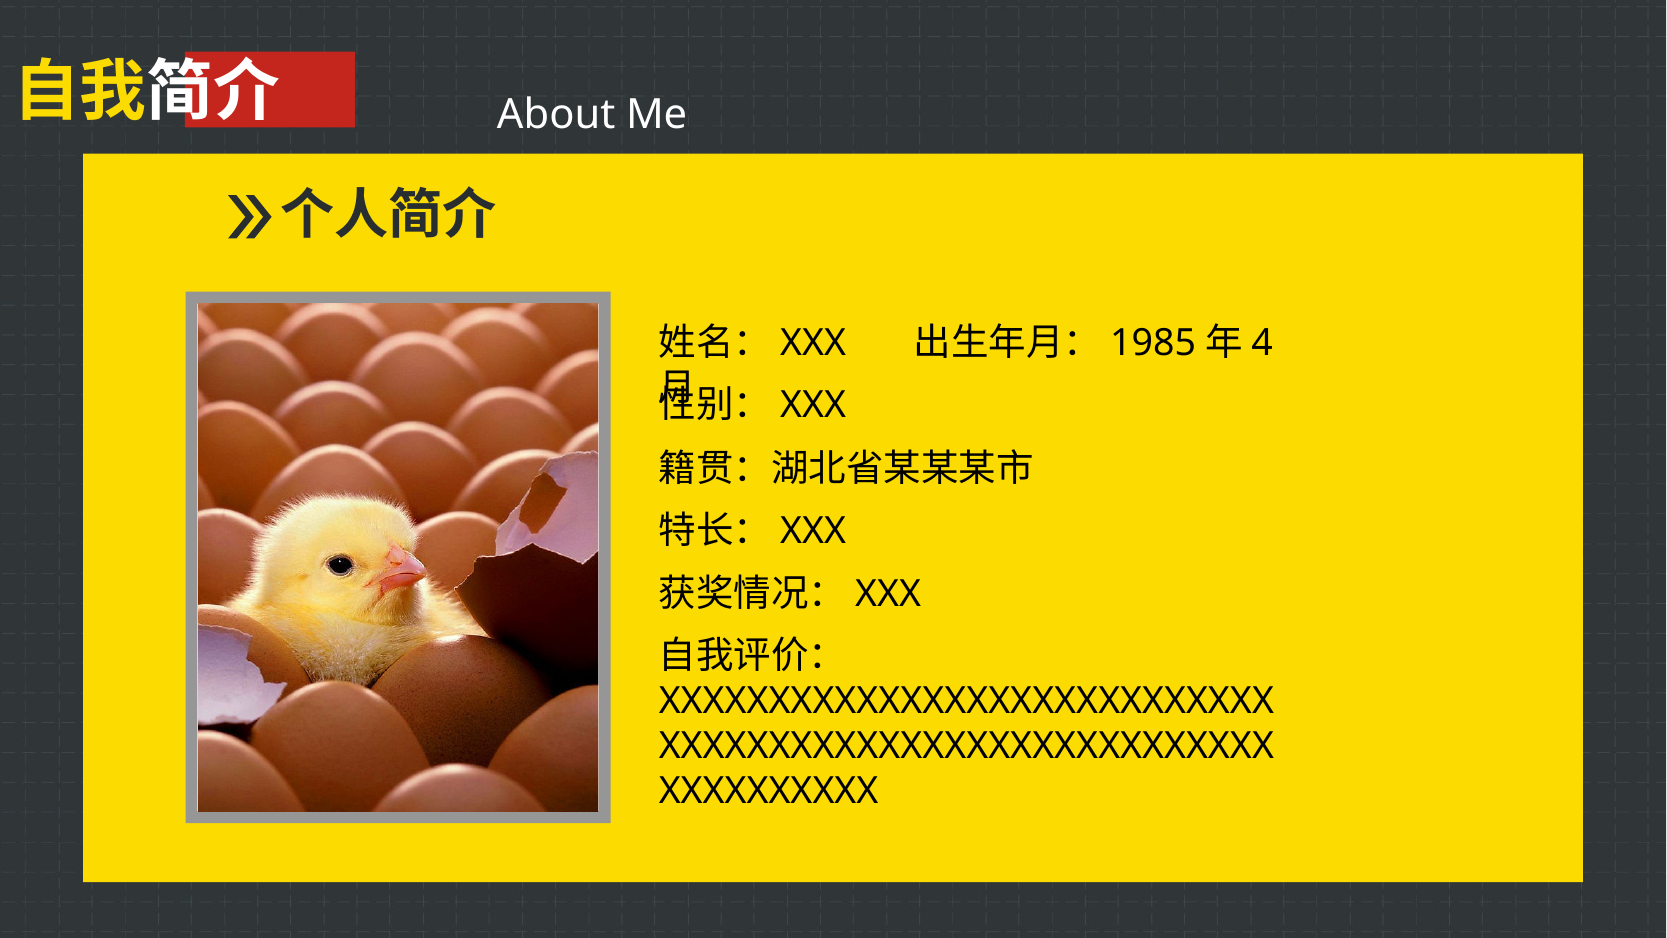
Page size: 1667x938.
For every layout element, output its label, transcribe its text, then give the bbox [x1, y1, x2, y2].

text_box 获奖情况：XXX [643, 561, 1307, 622]
text_box 姓名：XXX 出生年月：1985年4月 [643, 310, 1307, 372]
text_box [185, 291, 611, 824]
text_box 个人简介 [265, 172, 513, 252]
text_box 籍贯：湖北省某某某市 [643, 436, 1307, 497]
text_box 特长：XXX [643, 498, 1307, 559]
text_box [227, 194, 272, 239]
picture [0, 0, 1667, 938]
text_box [83, 153, 1583, 883]
text_box 性别：XXX [643, 372, 1307, 433]
text_box 自我评价：XXXXXXXXXXXXXXXXXXXXXXXXXXXXXXXXXXXXXXXXXXXXXXXXXXXXXXXXXXXXXXXXXX [643, 623, 1307, 819]
text_box About Me [482, 79, 703, 145]
title 自我简介 [0, 36, 365, 140]
